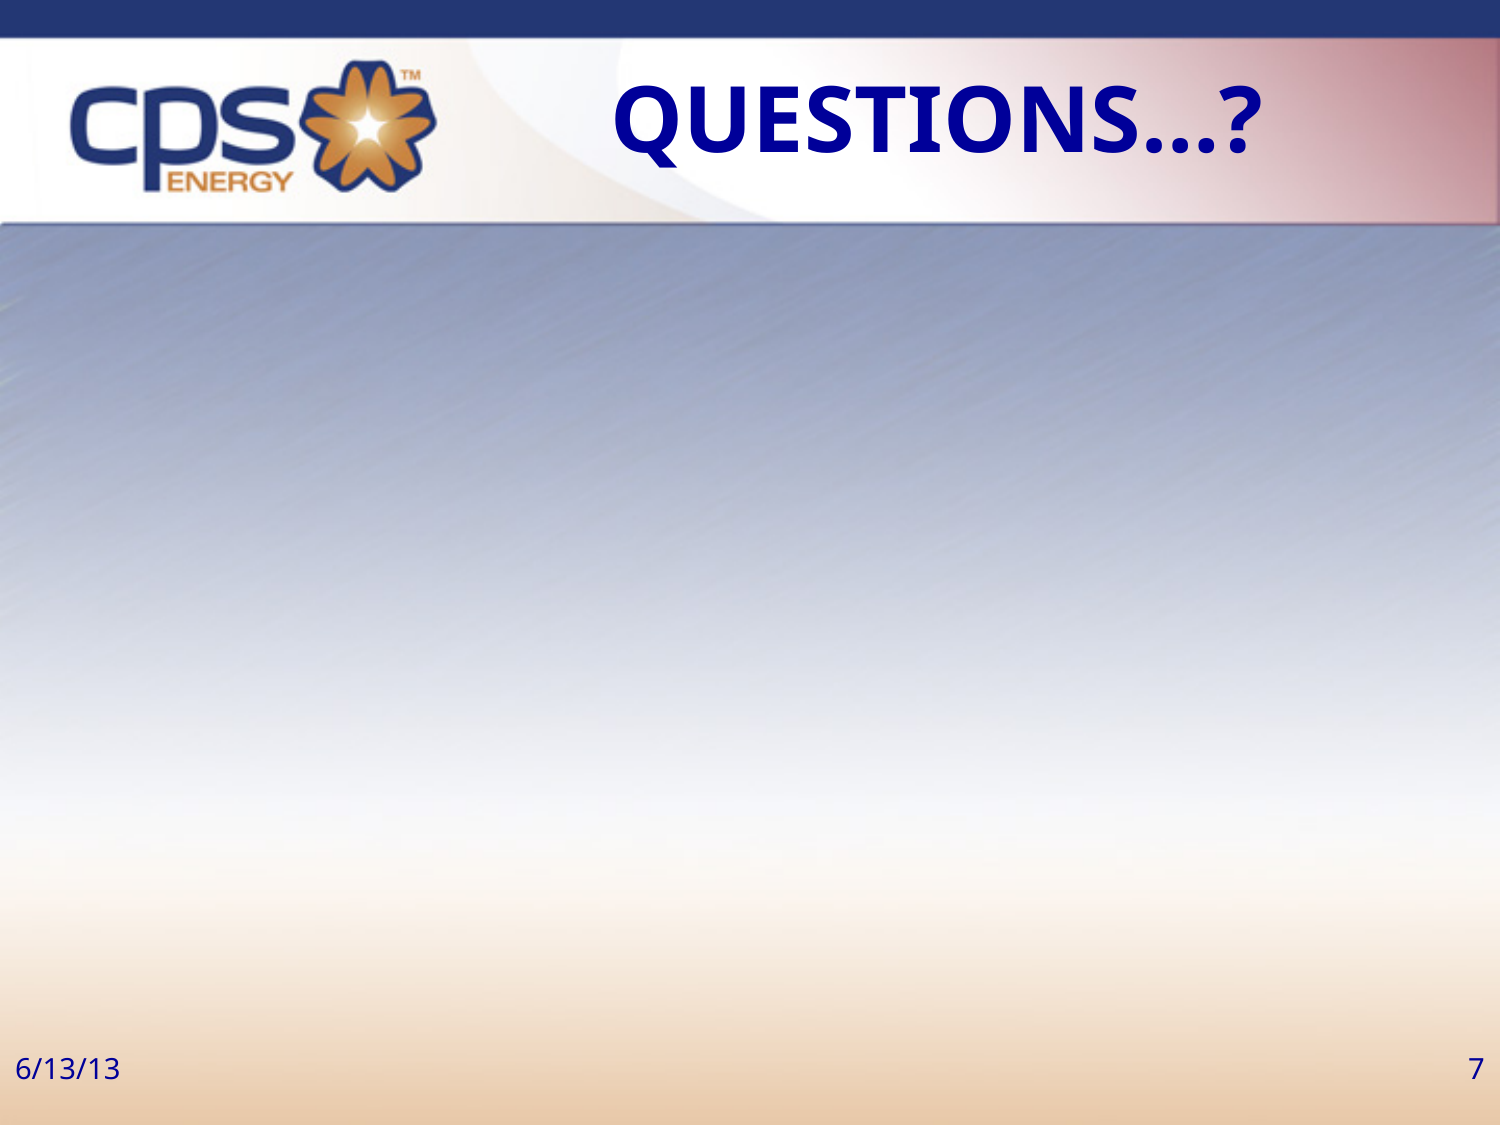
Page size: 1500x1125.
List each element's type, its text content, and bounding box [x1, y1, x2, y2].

slide_number 7 [1149, 1042, 1500, 1103]
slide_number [0, 1042, 351, 1103]
title QUESTIONS…? [449, 44, 1426, 188]
picture [0, 0, 1500, 1125]
